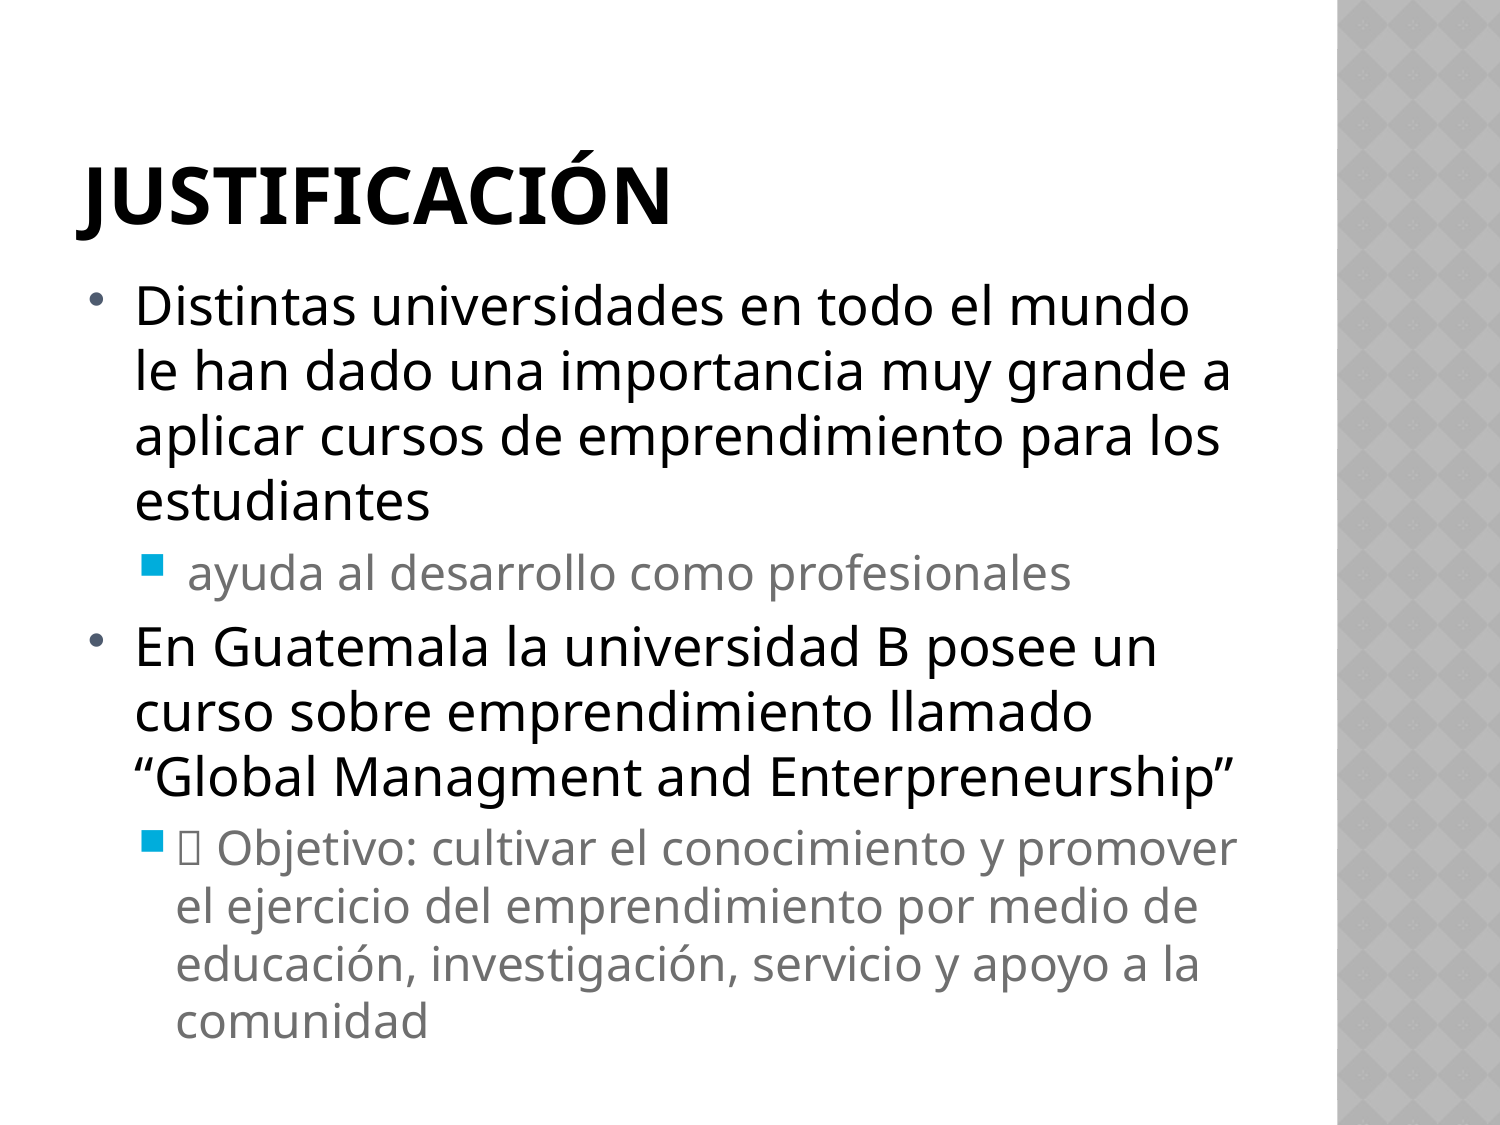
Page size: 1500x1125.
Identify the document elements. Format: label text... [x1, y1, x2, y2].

list Distintas universidades en todo el mundo le han dado una importancia muy grande a aplicar cursos de emprendimiento para los estudiantes ayuda al desarrollo como profesionales En Guatemala la universidad B posee un curso sobre emprendimiento llamado “Global Managment and Enterpreneurship”  Objetivo: cultivar el conocimiento y promover el ejercicio del emprendimiento por medio de educación, investigación, servicio y apoyo a la comunidad [75, 264, 1263, 1059]
title Justificación [75, 52, 1263, 240]
